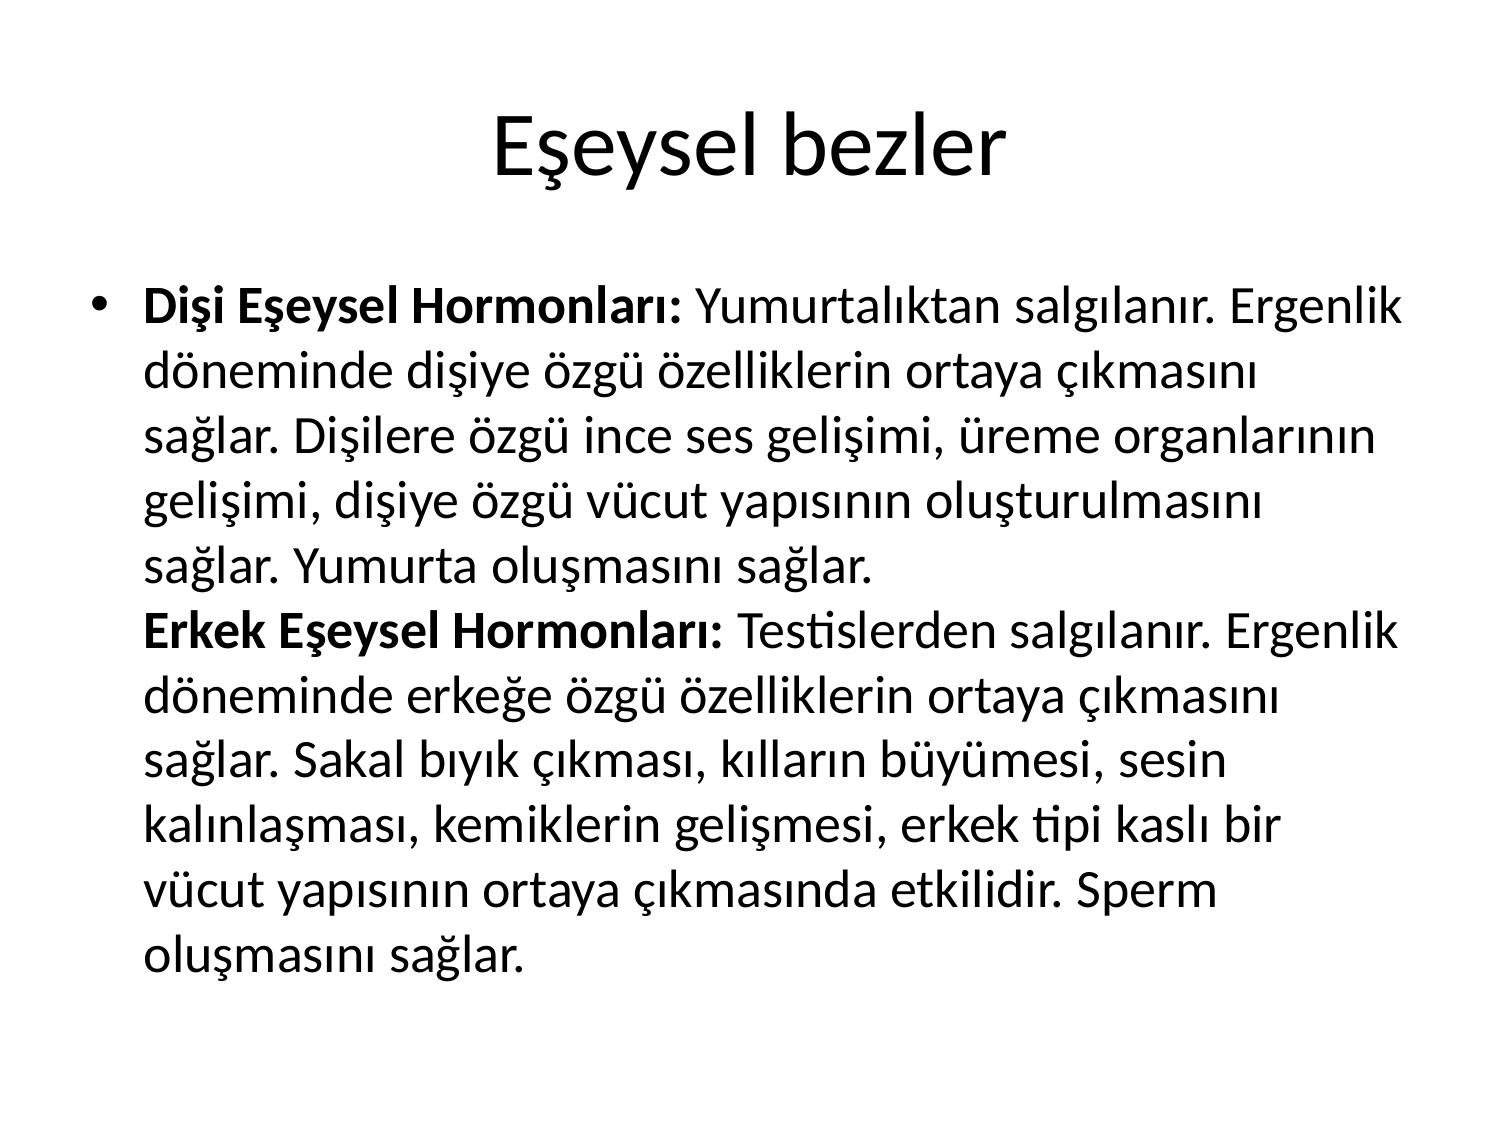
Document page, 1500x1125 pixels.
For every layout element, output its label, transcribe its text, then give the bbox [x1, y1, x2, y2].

list Dişi Eşeysel Hormonları: Yumurtalıktan salgılanır. Ergenlik döneminde dişiye özgü özelliklerin ortaya çıkmasını sağlar. Dişilere özgü ince ses gelişimi, üreme organlarının gelişimi, dişiye özgü vücut yapısının oluşturulmasını sağlar. Yumurta oluşmasını sağlar. Erkek Eşeysel Hormonları: Testislerden salgılanır. Ergenlik döneminde erkeğe özgü özelliklerin ortaya çıkmasını sağlar. Sakal bıyık çıkması, kılların büyümesi, sesin kalınlaşması, kemiklerin gelişmesi, erkek tipi kaslı bir vücut yapısının ortaya çıkmasında etkilidir. Sperm oluşmasını sağlar. [75, 262, 1425, 1005]
title Eşeysel bezler [75, 45, 1425, 233]
